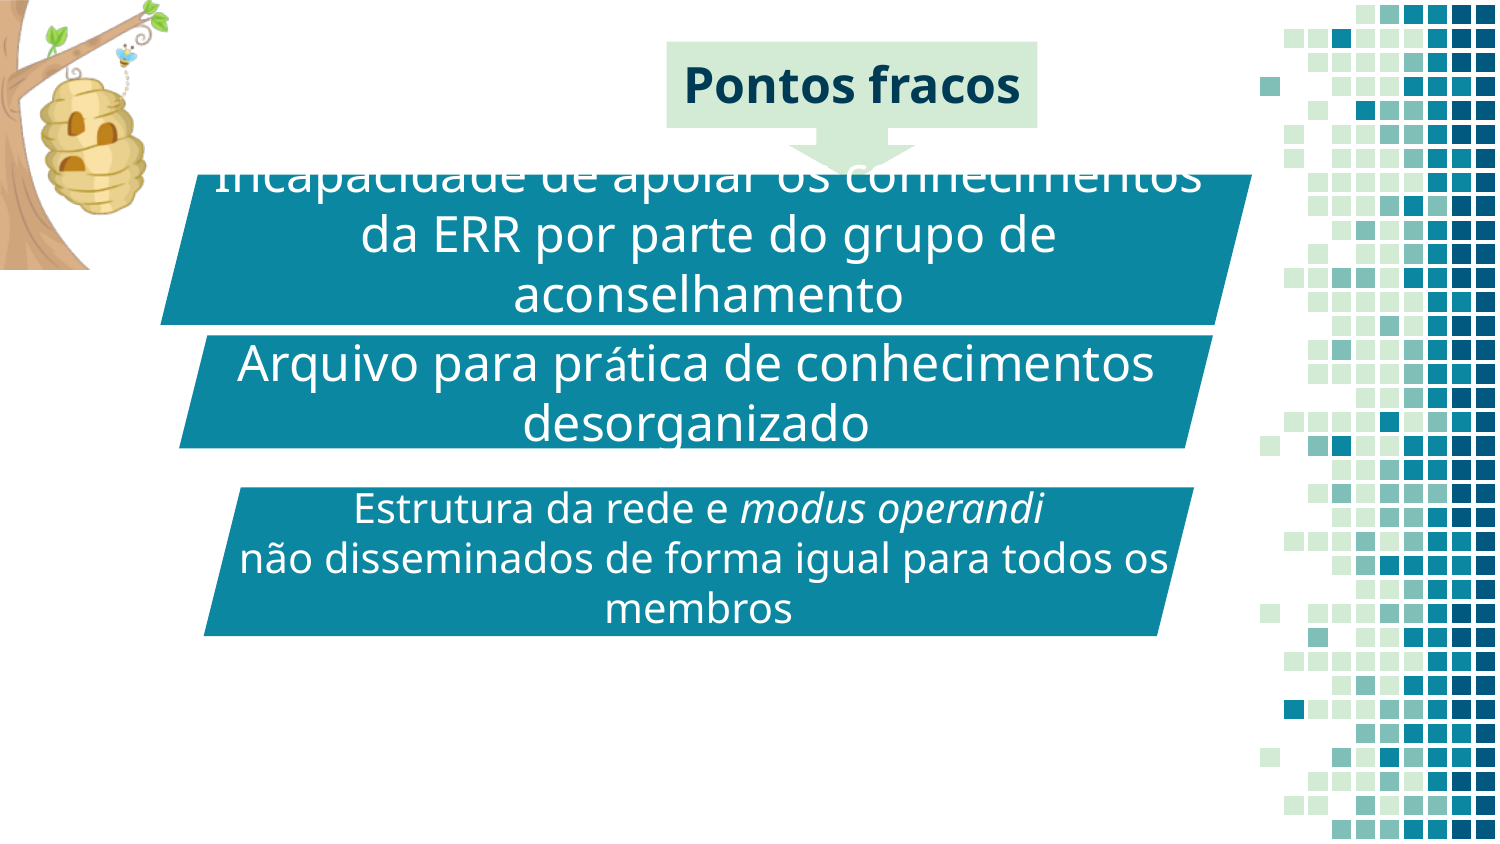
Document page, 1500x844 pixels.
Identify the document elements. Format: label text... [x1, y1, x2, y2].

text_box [160, 139, 1253, 326]
text_box [666, 113, 1038, 137]
text_box [203, 610, 210, 637]
text_box Pontos fracos [665, 29, 1040, 113]
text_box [178, 335, 1214, 449]
picture [0, 0, 169, 270]
text_box Estrutura da rede e modus operandi não disseminados de forma igual para todos os membros [210, 466, 1198, 648]
